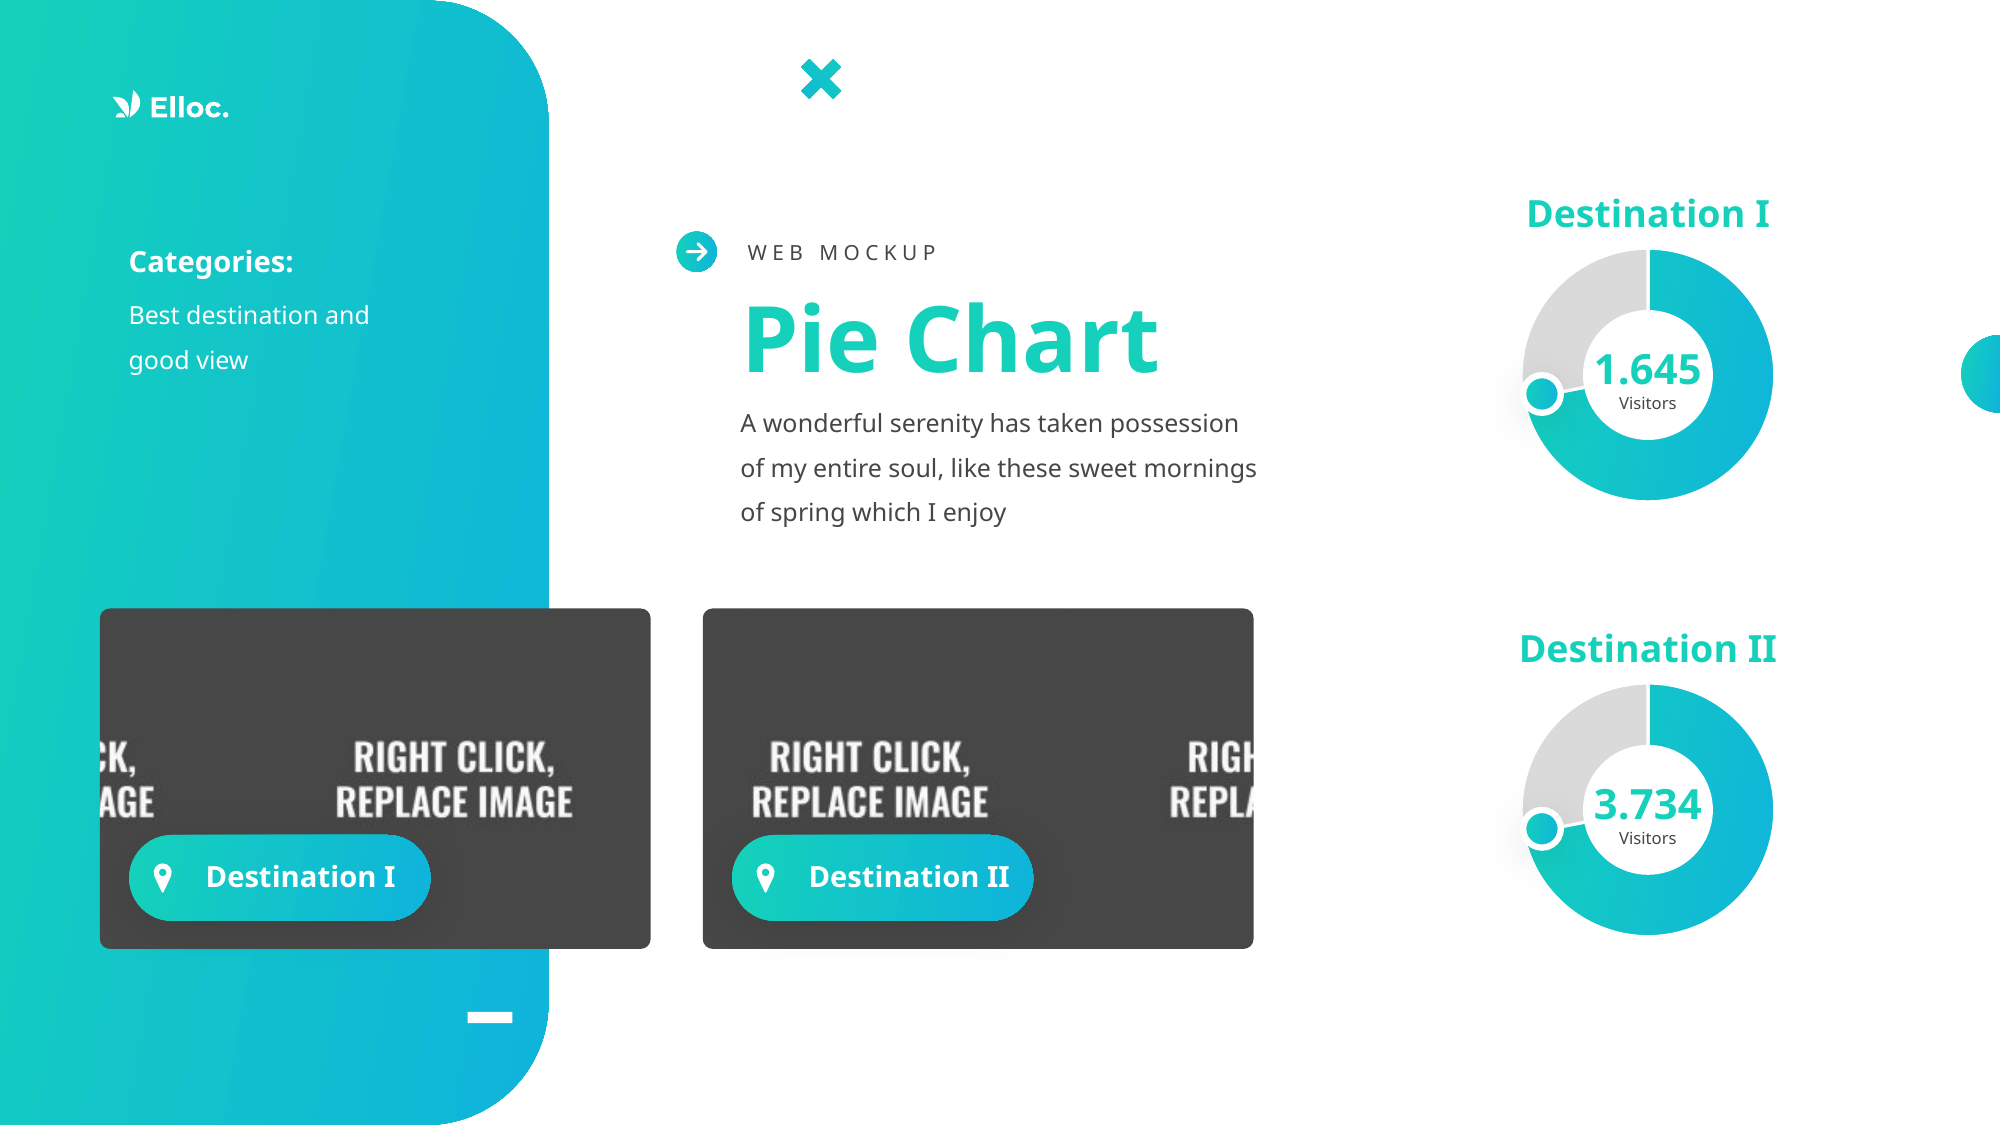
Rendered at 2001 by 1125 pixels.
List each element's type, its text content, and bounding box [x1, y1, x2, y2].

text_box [676, 231, 717, 272]
chart [1449, 242, 1847, 508]
text_box A wonderful serenity has taken possession of my entire soul, like these sweet mornings of spring which I enjoy [725, 384, 1277, 535]
text_box Best destination and good view [113, 286, 418, 382]
picture [702, 608, 1254, 949]
text_box [467, 1011, 514, 1024]
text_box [112, 90, 141, 118]
text_box [799, 57, 843, 101]
chart [1449, 677, 1847, 943]
list Pie Chart [726, 269, 1387, 402]
picture [99, 608, 651, 949]
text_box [151, 96, 229, 118]
list W E B M O C K U P [732, 228, 1387, 276]
text_box Destination I [1422, 182, 1874, 243]
text_box Destination II [1422, 617, 1874, 678]
text_box [1960, 333, 2000, 414]
text_box Categories: [113, 235, 418, 286]
text_box [0, 0, 550, 1125]
